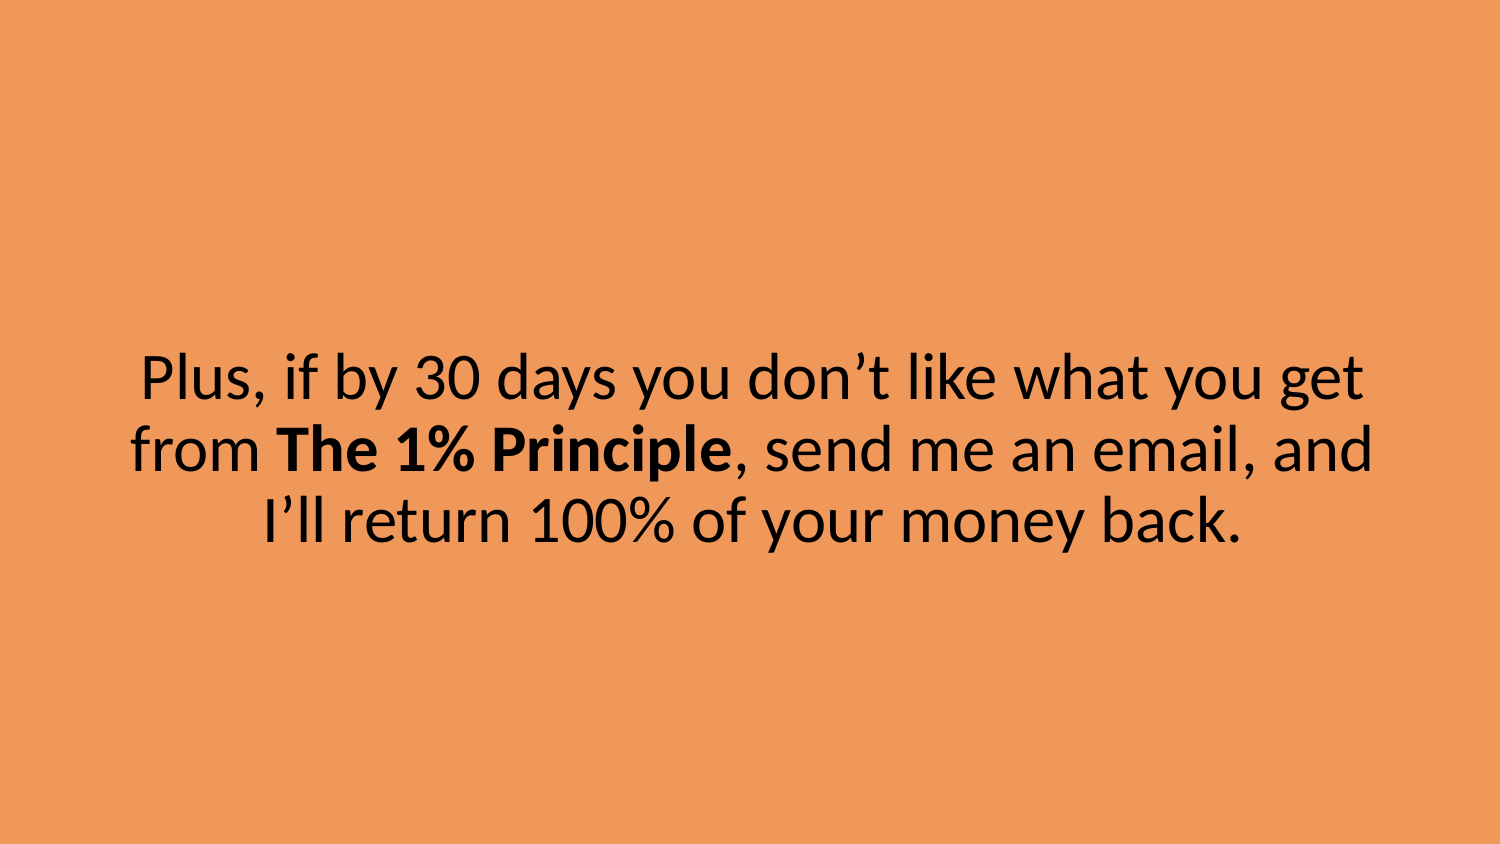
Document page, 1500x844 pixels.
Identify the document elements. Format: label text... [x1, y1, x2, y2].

list Plus, if by 30 days you don’t like what you get from The 1% Principle, send me an email, and I’ll return 100% of your money back. [83, 246, 1423, 685]
